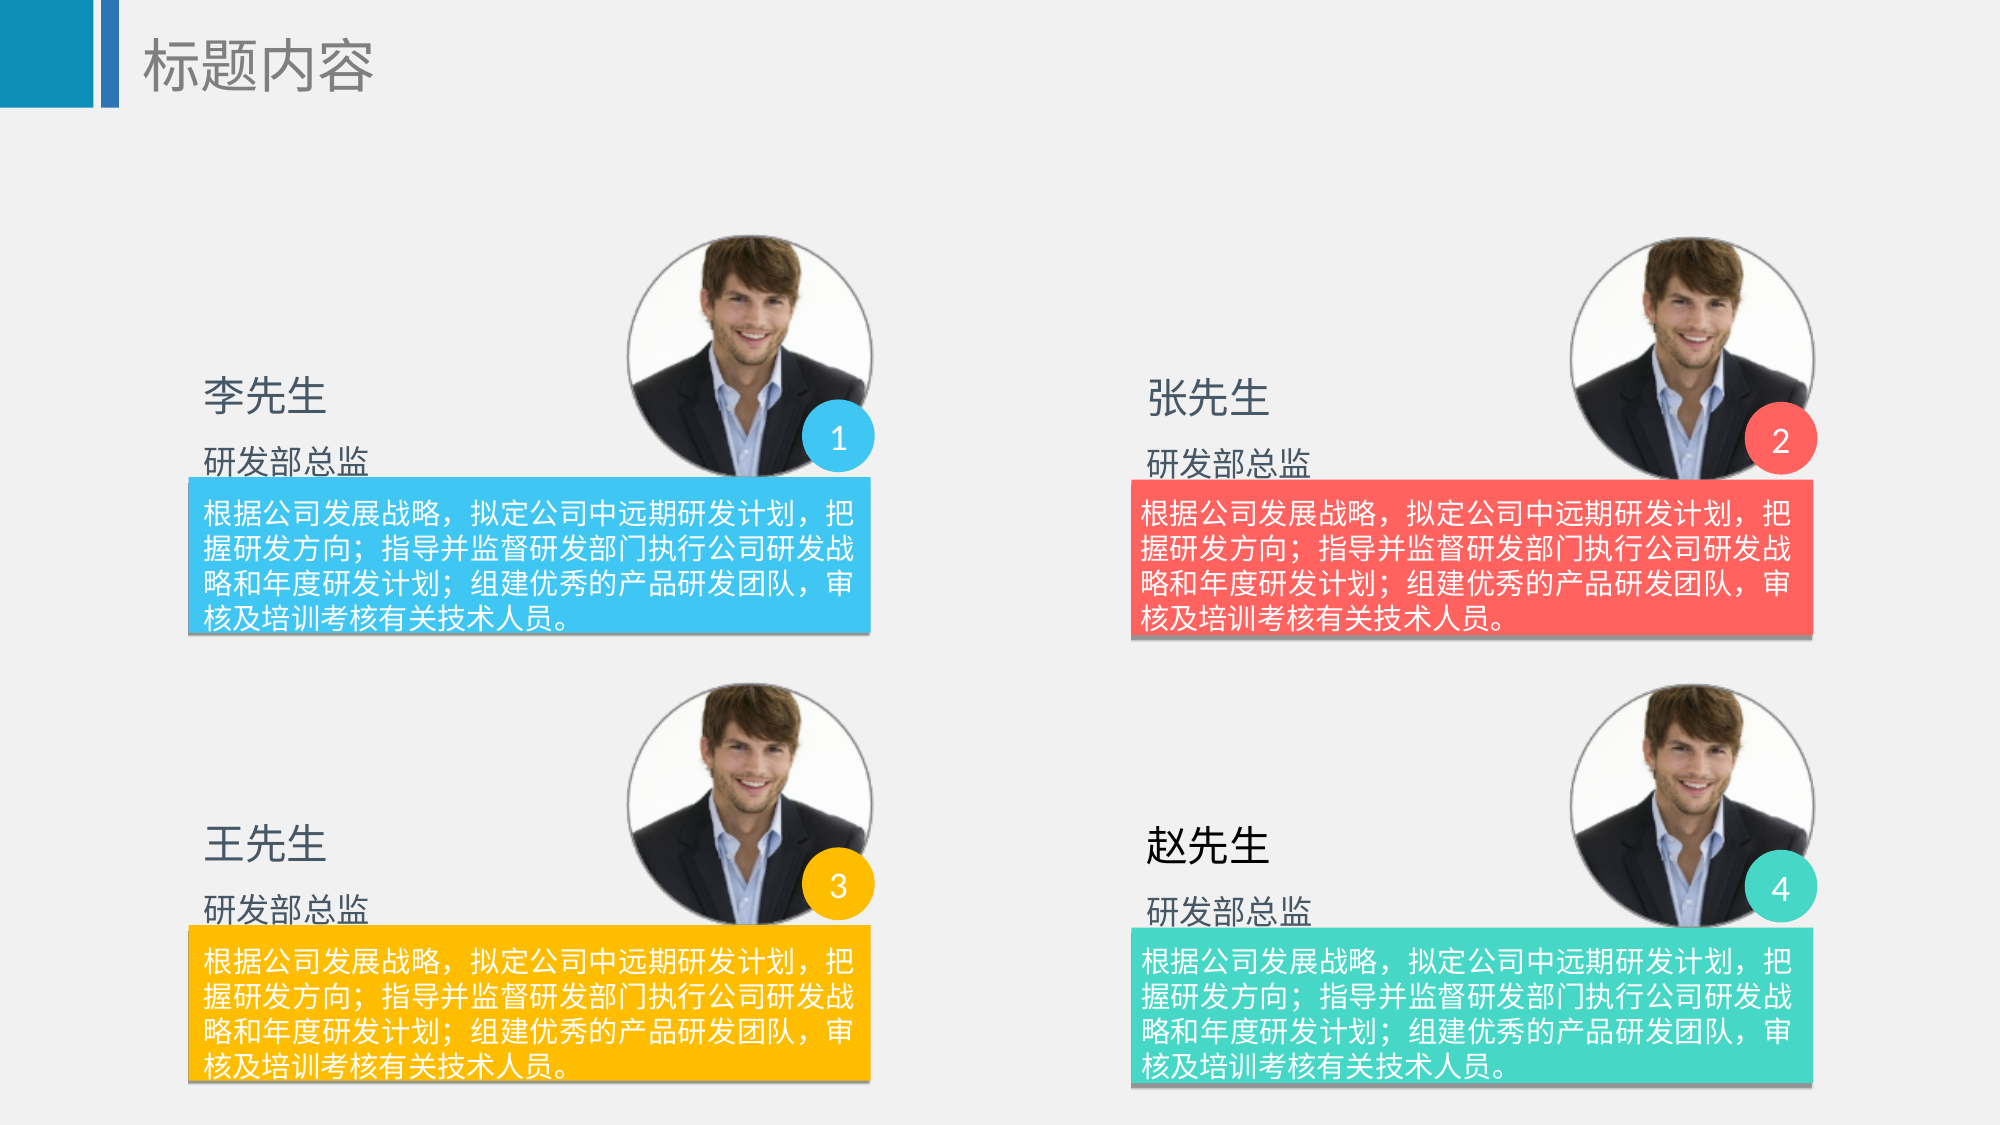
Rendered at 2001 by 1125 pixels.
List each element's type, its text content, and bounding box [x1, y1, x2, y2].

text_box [1125, 238, 1818, 645]
text_box 标题内容 [127, 21, 442, 107]
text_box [188, 236, 875, 645]
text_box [188, 684, 875, 1093]
text_box [101, 0, 119, 108]
text_box [0, 0, 94, 108]
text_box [1126, 686, 1818, 1093]
